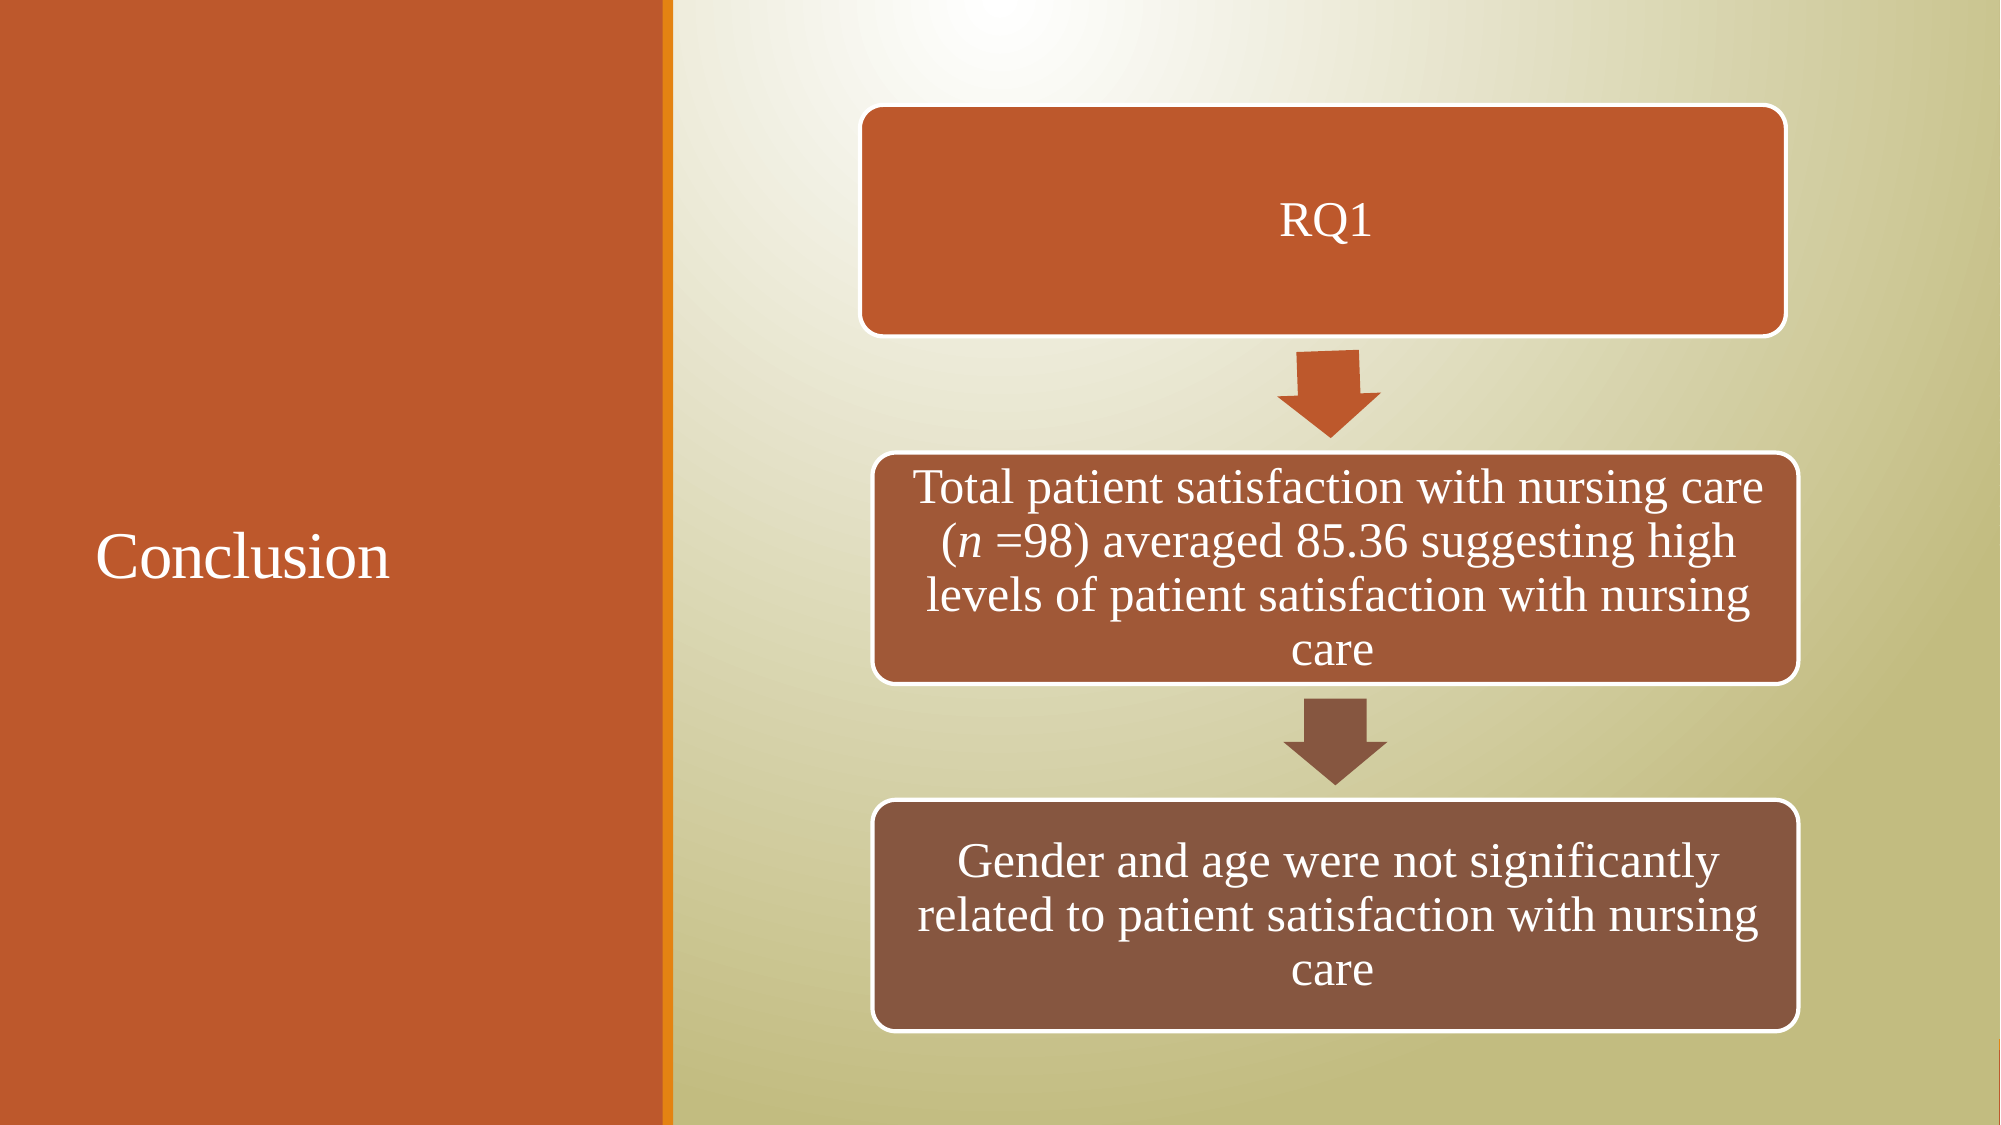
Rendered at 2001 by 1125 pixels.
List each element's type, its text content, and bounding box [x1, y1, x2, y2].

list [777, 104, 1894, 1033]
text_box [661, 0, 674, 1125]
text_box [674, 0, 2000, 1125]
title Conclusion [80, 84, 587, 1032]
text_box [0, 0, 661, 1125]
